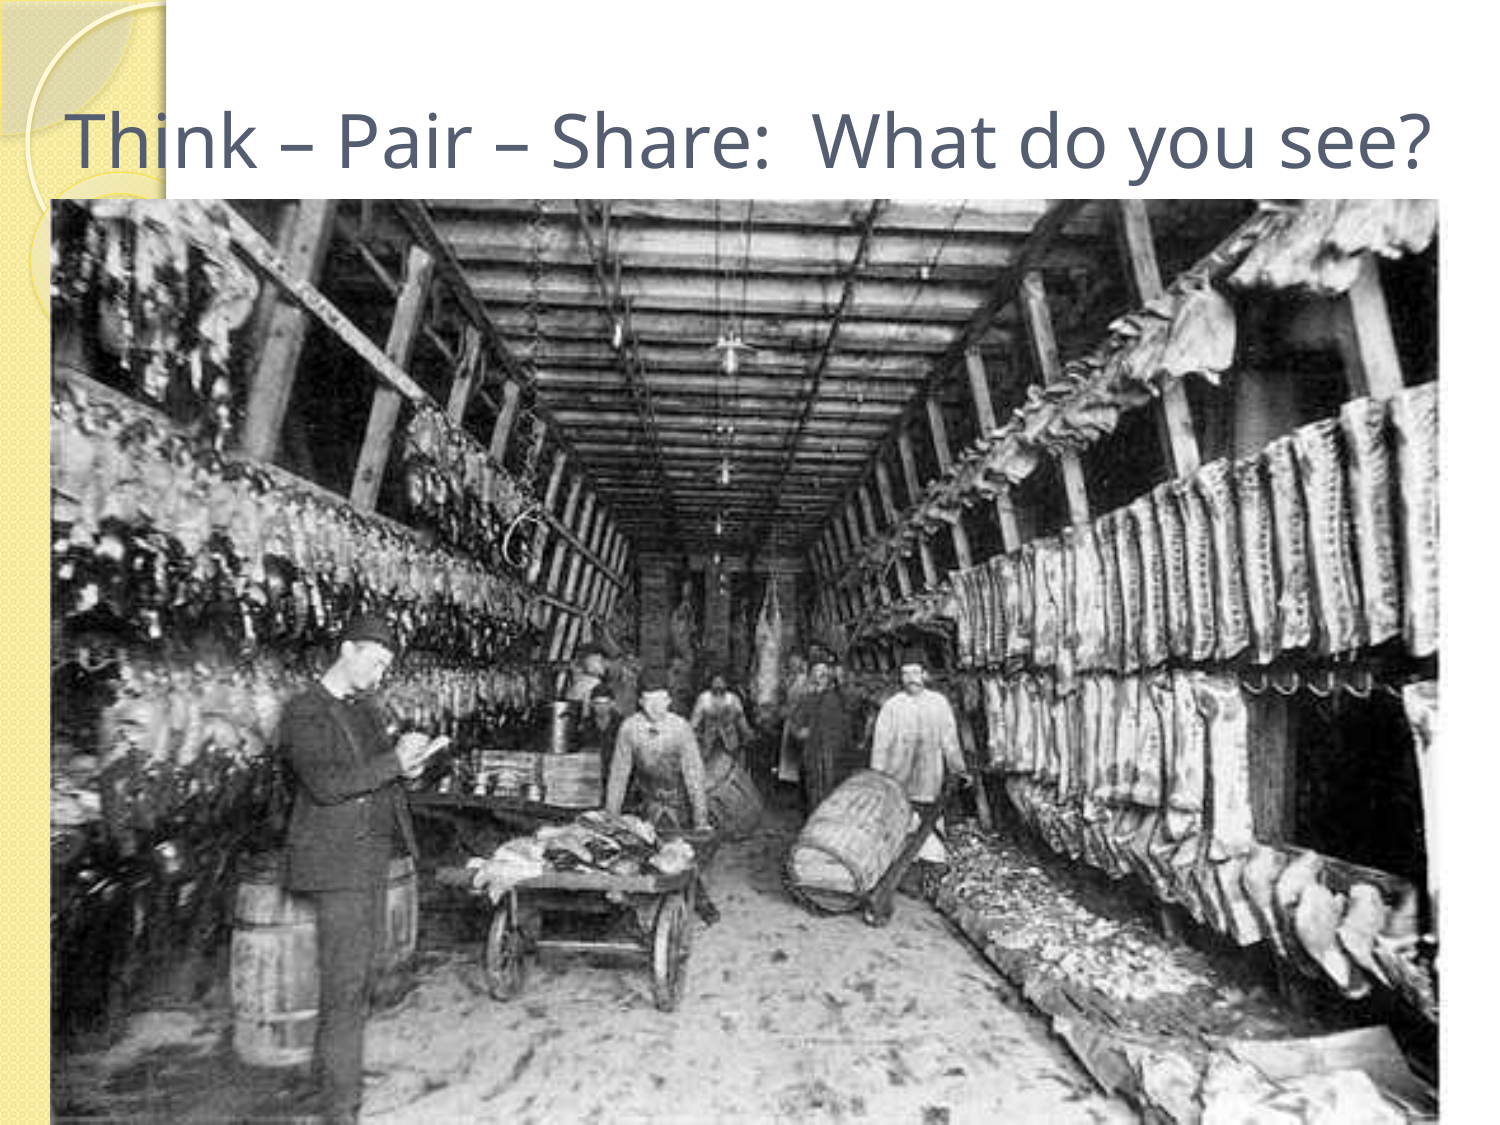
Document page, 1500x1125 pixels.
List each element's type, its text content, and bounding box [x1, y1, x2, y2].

picture [49, 199, 1448, 1125]
title Think – Pair – Share: What do you see? [50, 45, 1466, 233]
